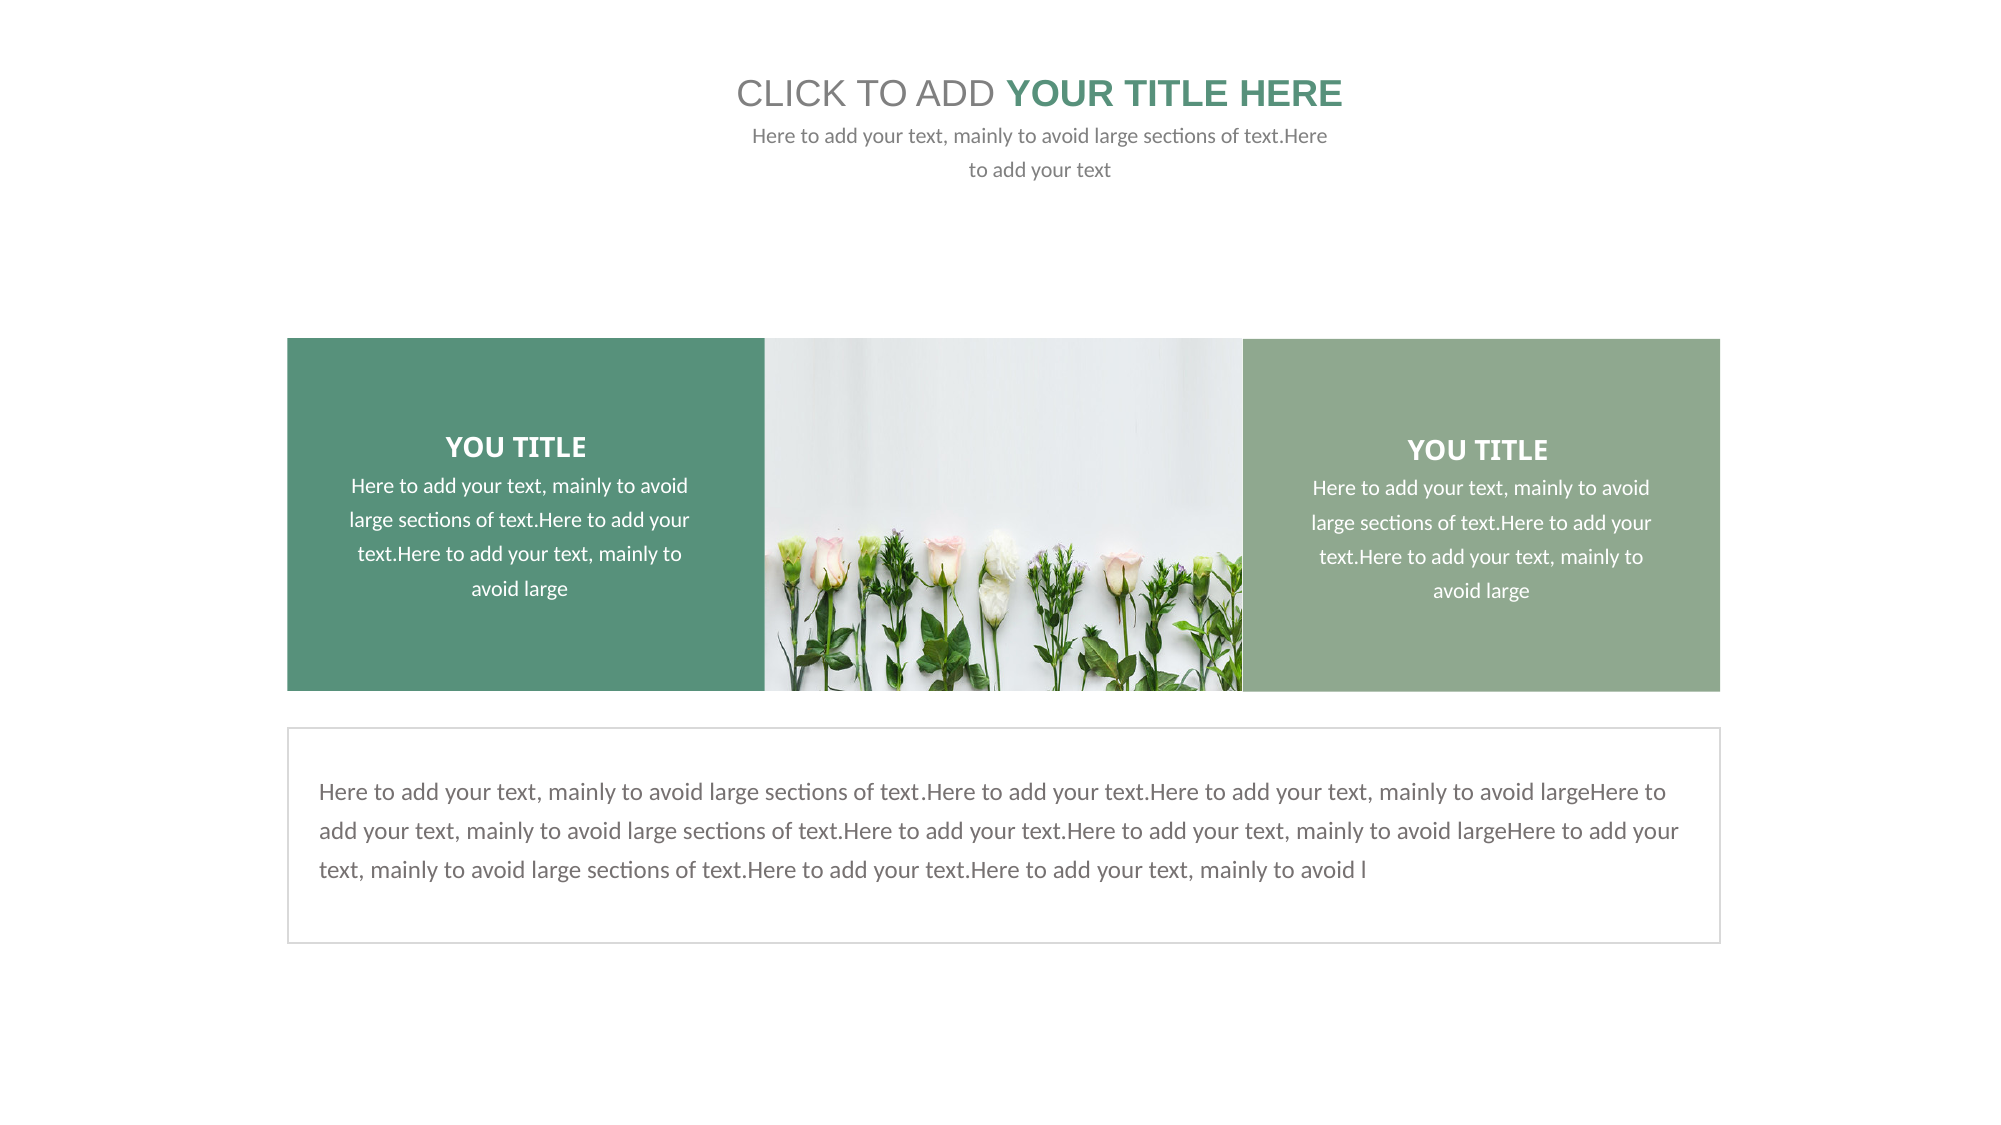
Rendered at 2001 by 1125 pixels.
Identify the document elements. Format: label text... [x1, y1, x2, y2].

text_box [287, 727, 1720, 944]
text_box Here to add your text, mainly to avoid large sections of text.Here to add your text [732, 106, 1348, 190]
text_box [287, 338, 1721, 692]
text_box CLICK TO ADD YOUR TITLE HERE [721, 61, 1359, 121]
